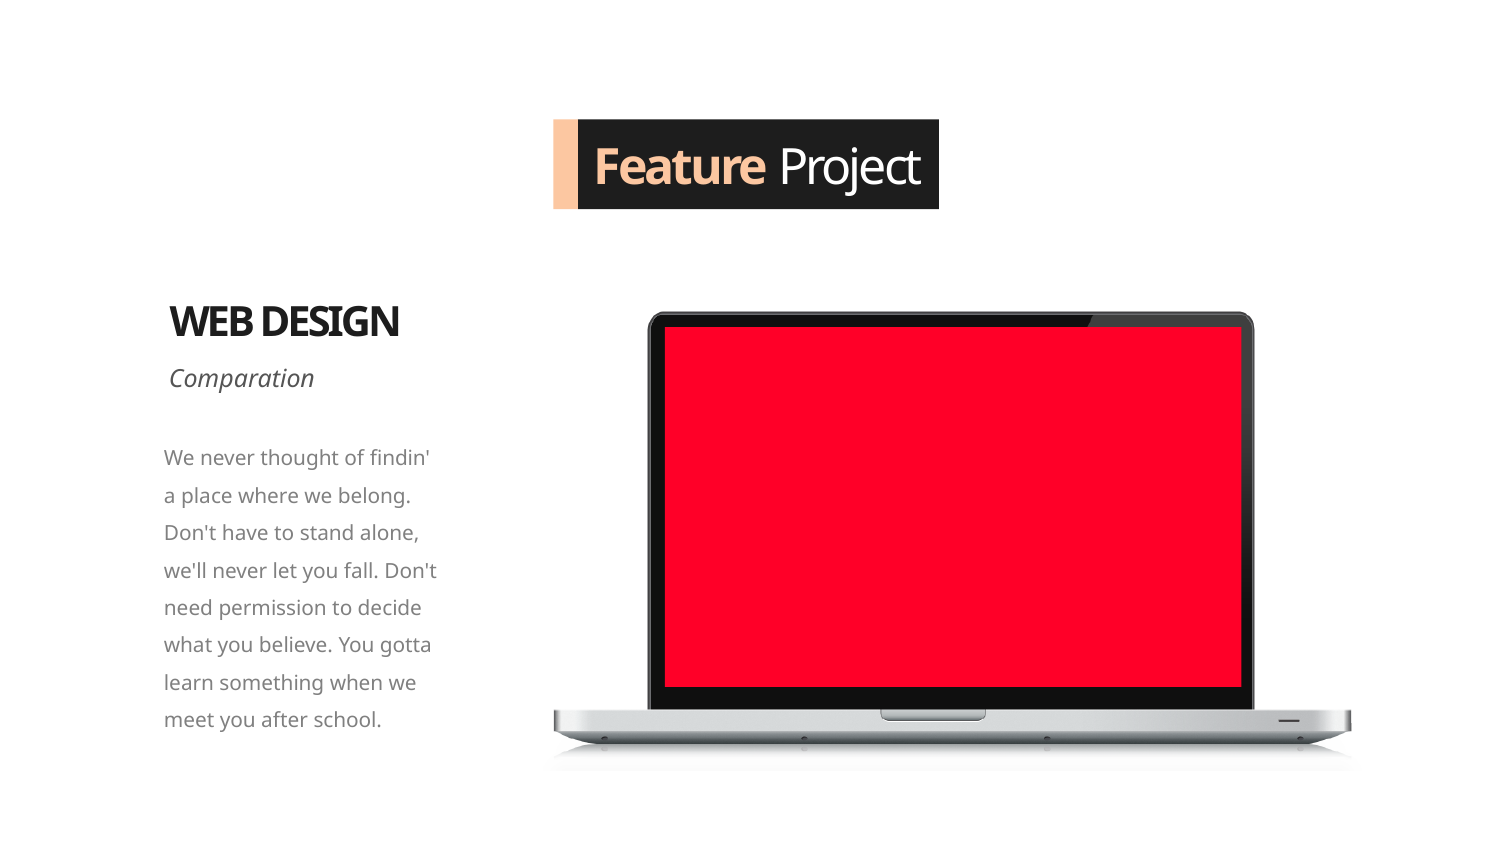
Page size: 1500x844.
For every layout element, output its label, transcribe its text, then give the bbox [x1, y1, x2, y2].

text_box [551, 117, 580, 211]
text_box We never thought of findin' a place where we belong. Don't have to stand alone, we'll never let you fall. Don't need permission to decide what you believe. You gotta learn something when we meet you after school. [149, 425, 462, 740]
text_box WEB DESIGN [154, 289, 524, 351]
picture [529, 283, 1384, 771]
text_box Feature Project [580, 119, 939, 210]
text_box Comparation [153, 355, 589, 413]
